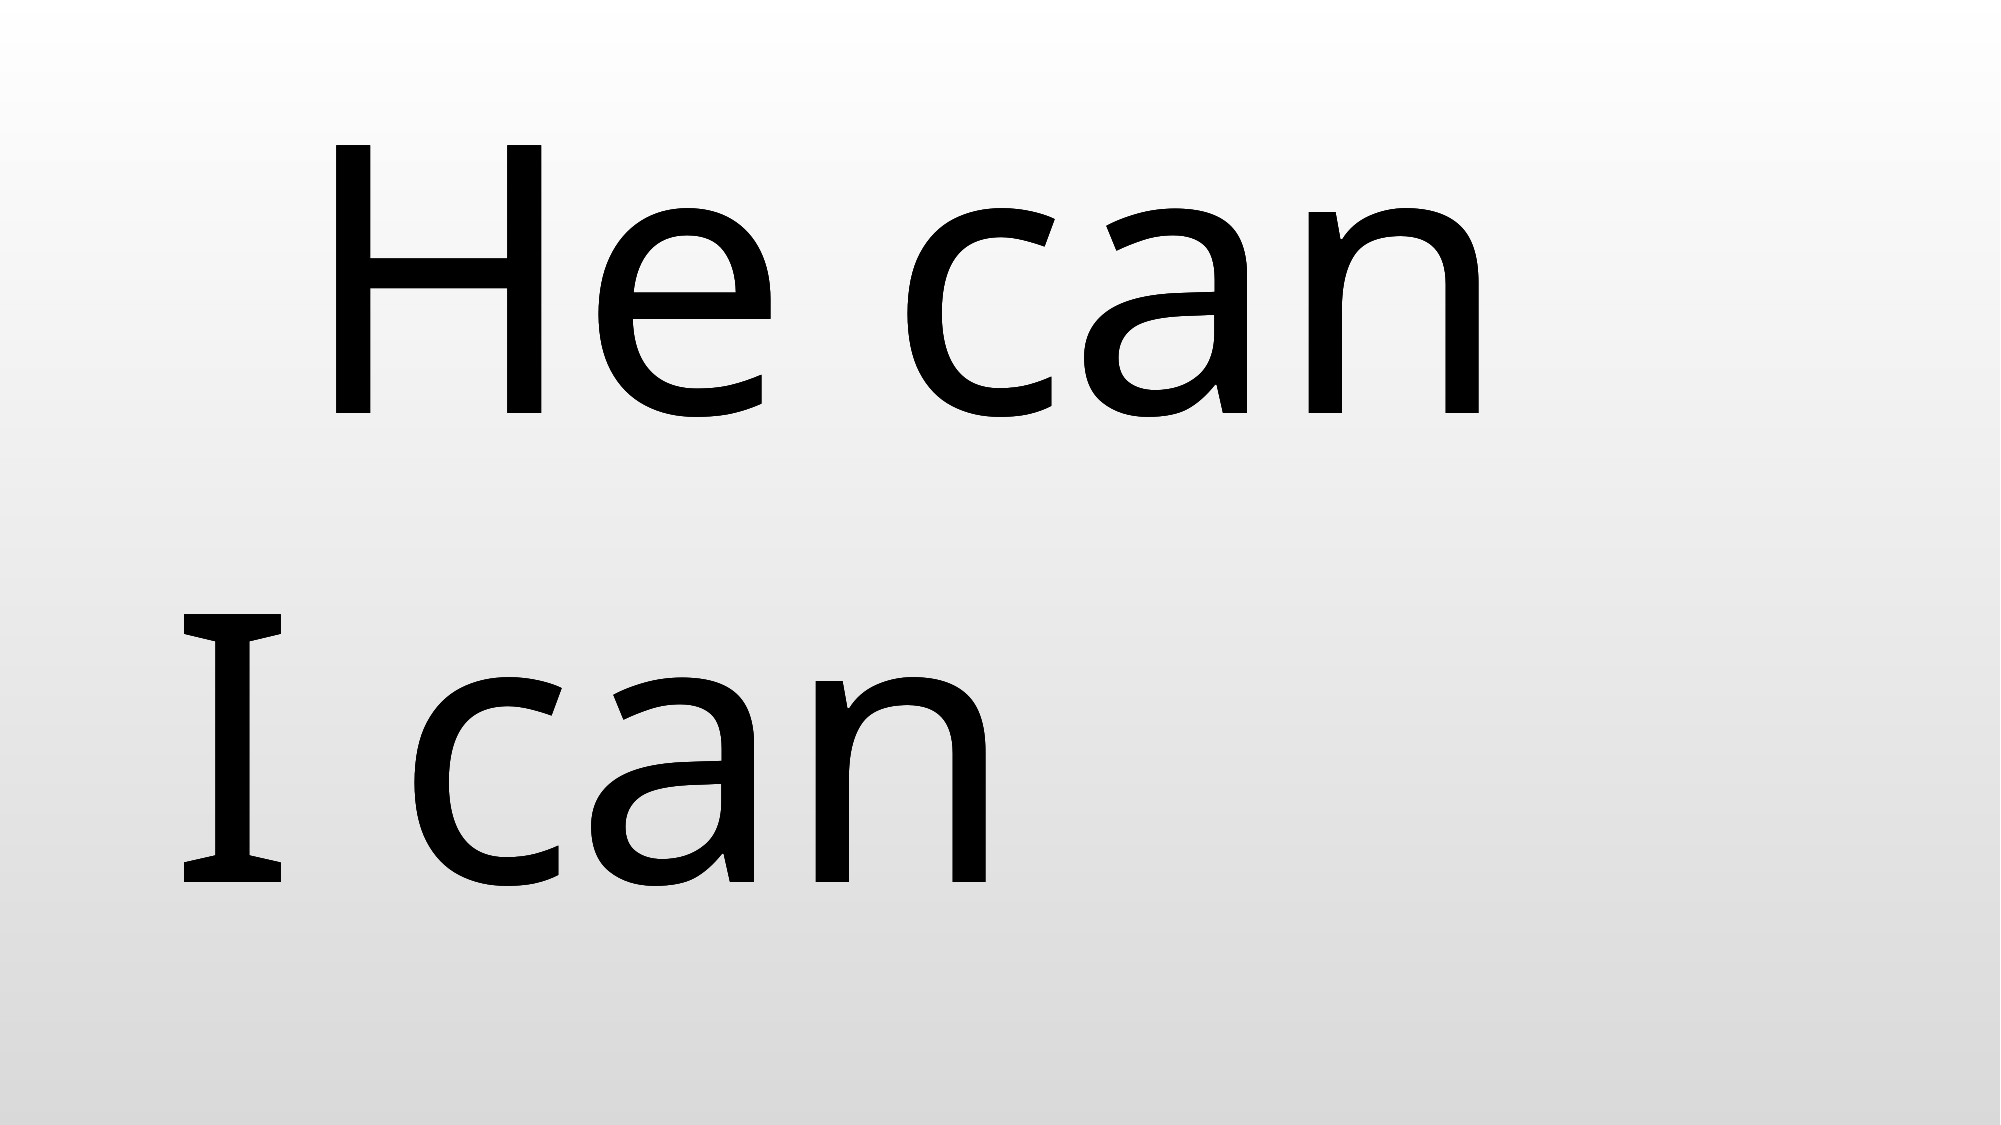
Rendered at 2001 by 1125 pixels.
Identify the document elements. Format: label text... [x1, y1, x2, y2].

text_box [285, 30, 1931, 500]
text_box I can [155, 500, 1353, 965]
